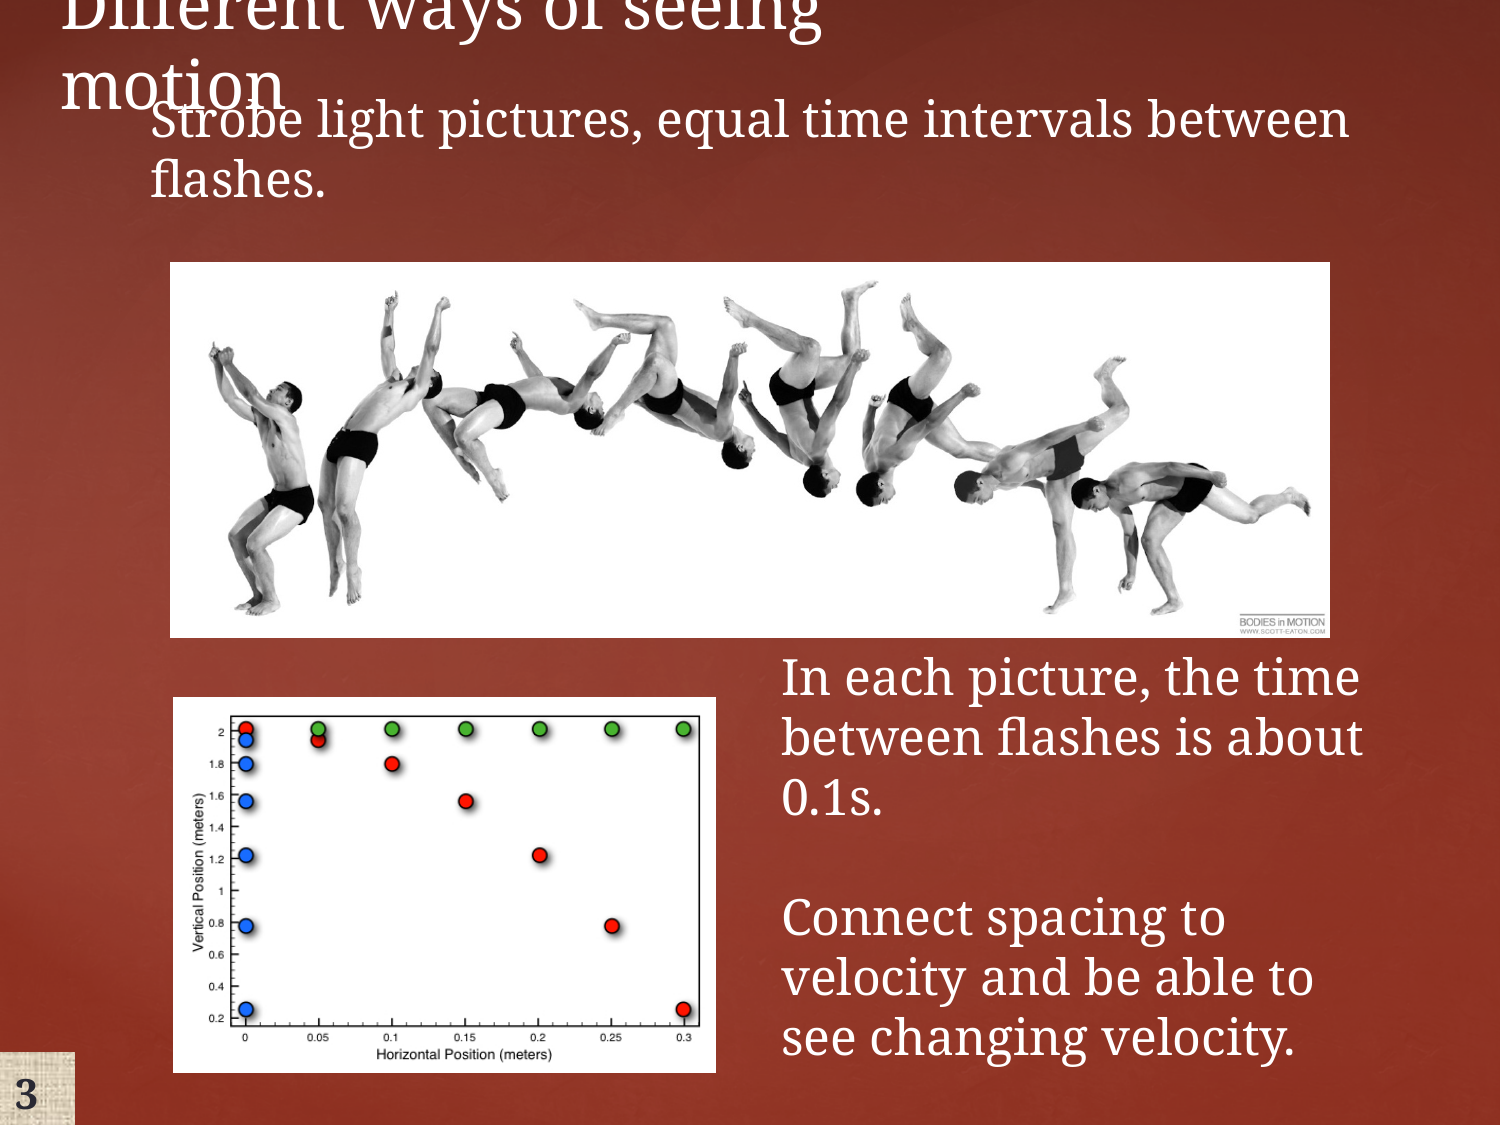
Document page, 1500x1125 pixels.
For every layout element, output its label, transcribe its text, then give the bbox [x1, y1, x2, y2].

picture [172, 696, 716, 1073]
text_box Strobe light pictures, equal time intervals between flashes. [134, 142, 1410, 215]
picture [169, 261, 1331, 638]
text_box 3 [0, 1052, 75, 1125]
text_box In each picture, the time between flashes is about 0.1s. Connect spacing to velocity and be able to see changing velocity. [766, 697, 1410, 1073]
title Different ways of seeing motion [45, 37, 945, 130]
